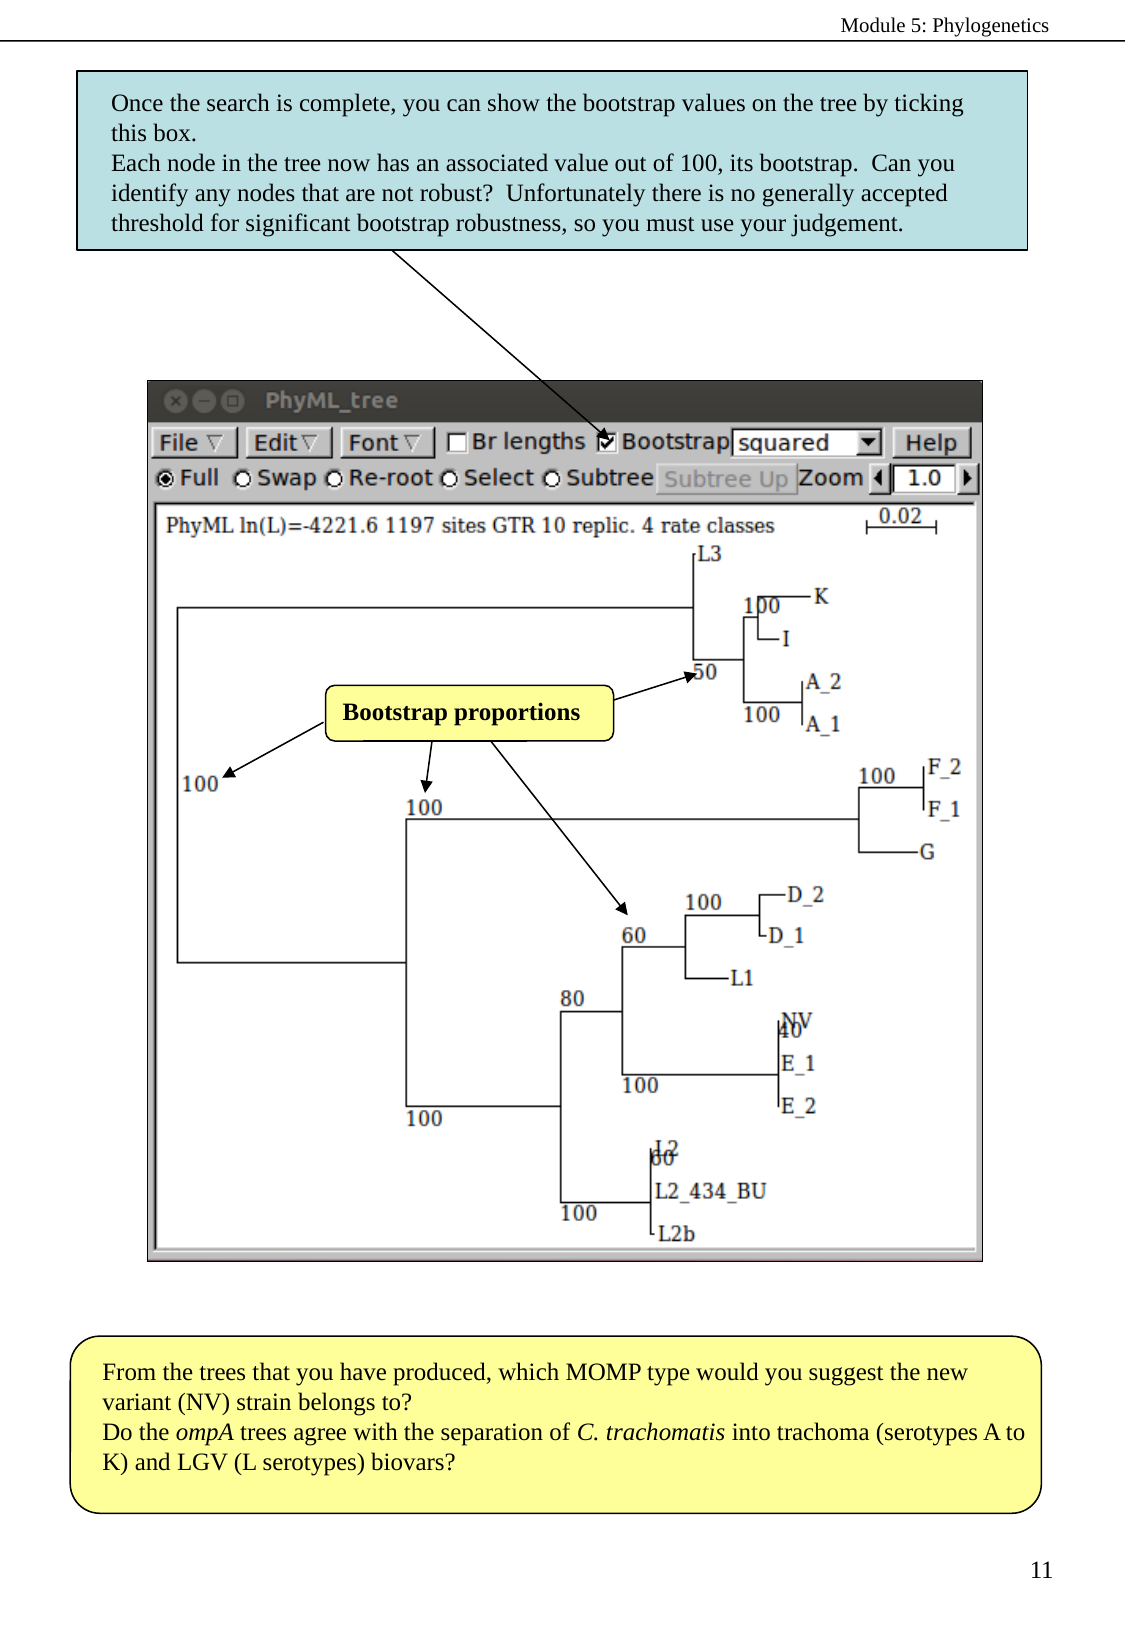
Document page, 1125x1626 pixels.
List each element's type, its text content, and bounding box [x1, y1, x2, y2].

text_box [77, 71, 1028, 251]
text_box Once the search is complete, you can show the bootstrap values on the tree by ticking this box. Each node in the tree now has an associated value out of 100, its bootstrap. Can you identify any nodes that are not robust? Unfortunately there is no generally accepted threshold for significant bootstrap robustness, so you must use your judgement. [96, 78, 1018, 244]
slide_number 11 [806, 1545, 1069, 1593]
picture [147, 380, 983, 1262]
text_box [325, 685, 614, 742]
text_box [70, 1335, 1042, 1514]
